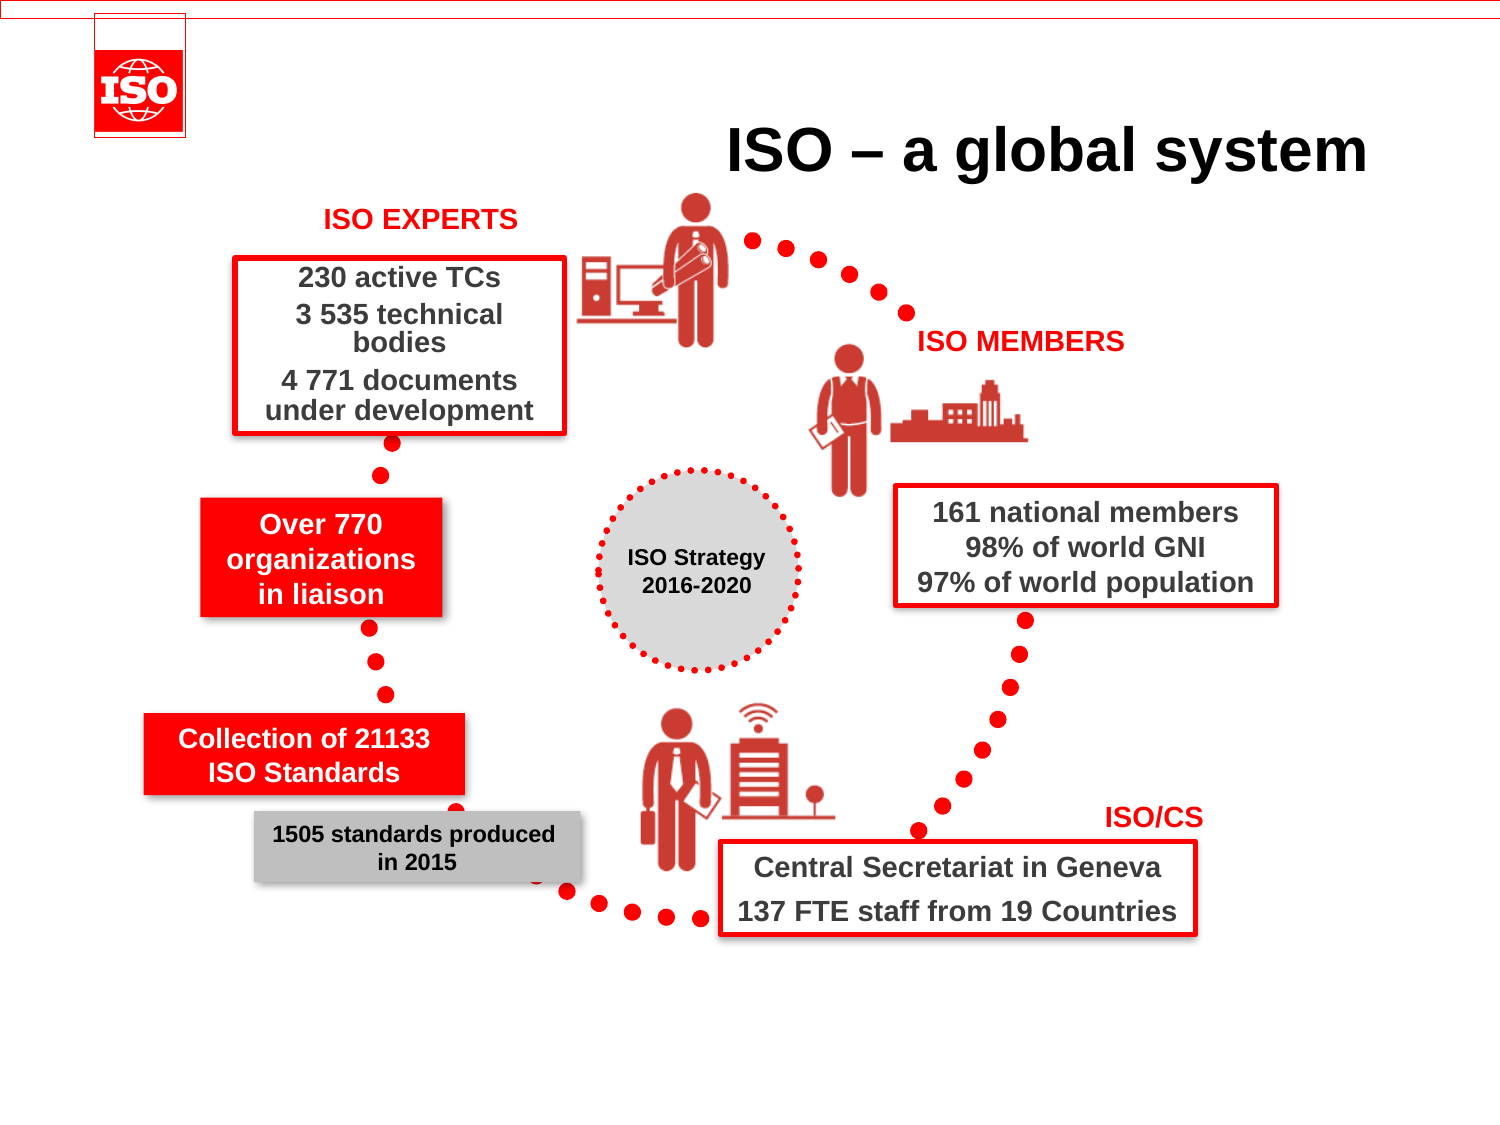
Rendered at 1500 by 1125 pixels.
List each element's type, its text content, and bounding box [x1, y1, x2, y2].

picture [802, 321, 1039, 504]
text_box [596, 468, 801, 673]
text_box Over 770 organizations in liaison [200, 497, 443, 618]
text_box ISO Strategy 2016-2020 [611, 535, 783, 606]
text_box Collection of 21133 ISO Standards [143, 713, 465, 796]
picture [632, 689, 844, 885]
text_box 230 active TCs 3 535 technical bodies 4 771 documents under development [234, 258, 565, 434]
picture [557, 187, 741, 357]
text_box 161 national members 98% of world GNI 97% of world population [895, 485, 1277, 606]
text_box [367, 237, 1028, 921]
text_box ISO/CS [848, 790, 1219, 841]
text_box 1505 standards produced in 2015 [253, 811, 581, 883]
text_box ISO MEMBERS [902, 314, 1285, 365]
title ISO – a global system [657, 75, 1438, 217]
text_box Central Secretariat in Geneva 137 FTE staff from 19 Countries [720, 841, 1196, 935]
text_box ISO EXPERTS [308, 192, 552, 243]
